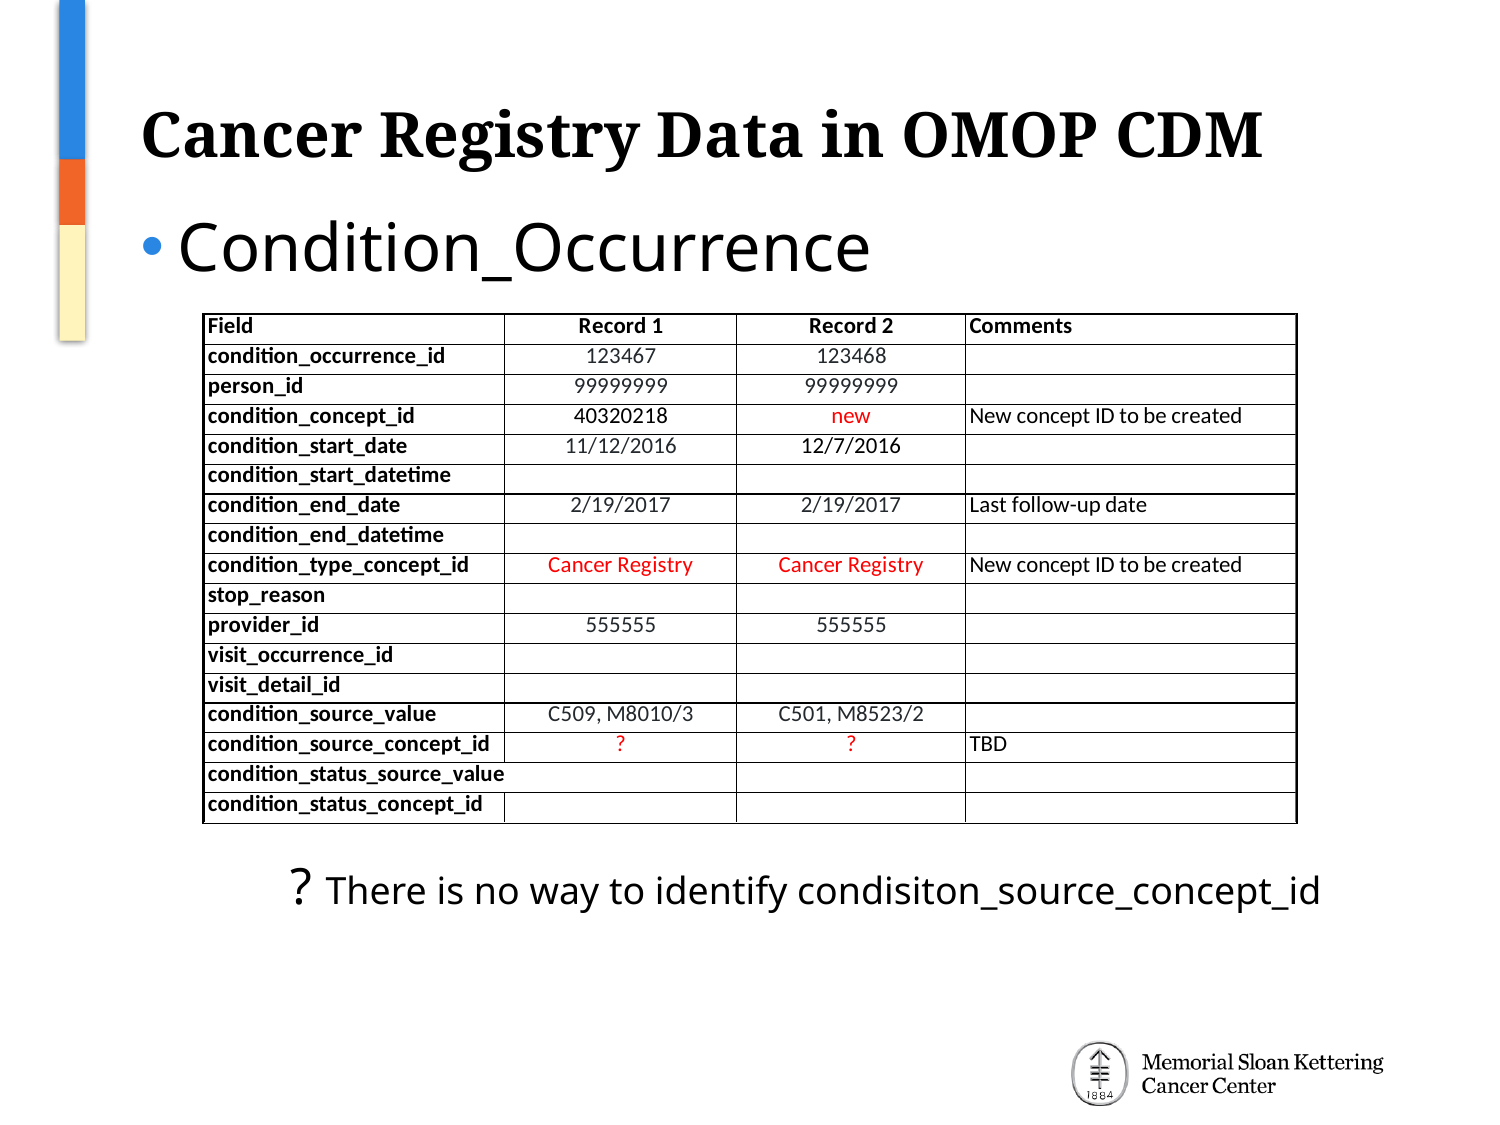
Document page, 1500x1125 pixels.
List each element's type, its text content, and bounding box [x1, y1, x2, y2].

picture [203, 314, 1297, 823]
list Condition_Occurrence ? There is no way to identify condisiton_source_concept_id [125, 197, 1386, 940]
title Cancer Registry Data in OMOP CDM [125, 48, 1412, 178]
